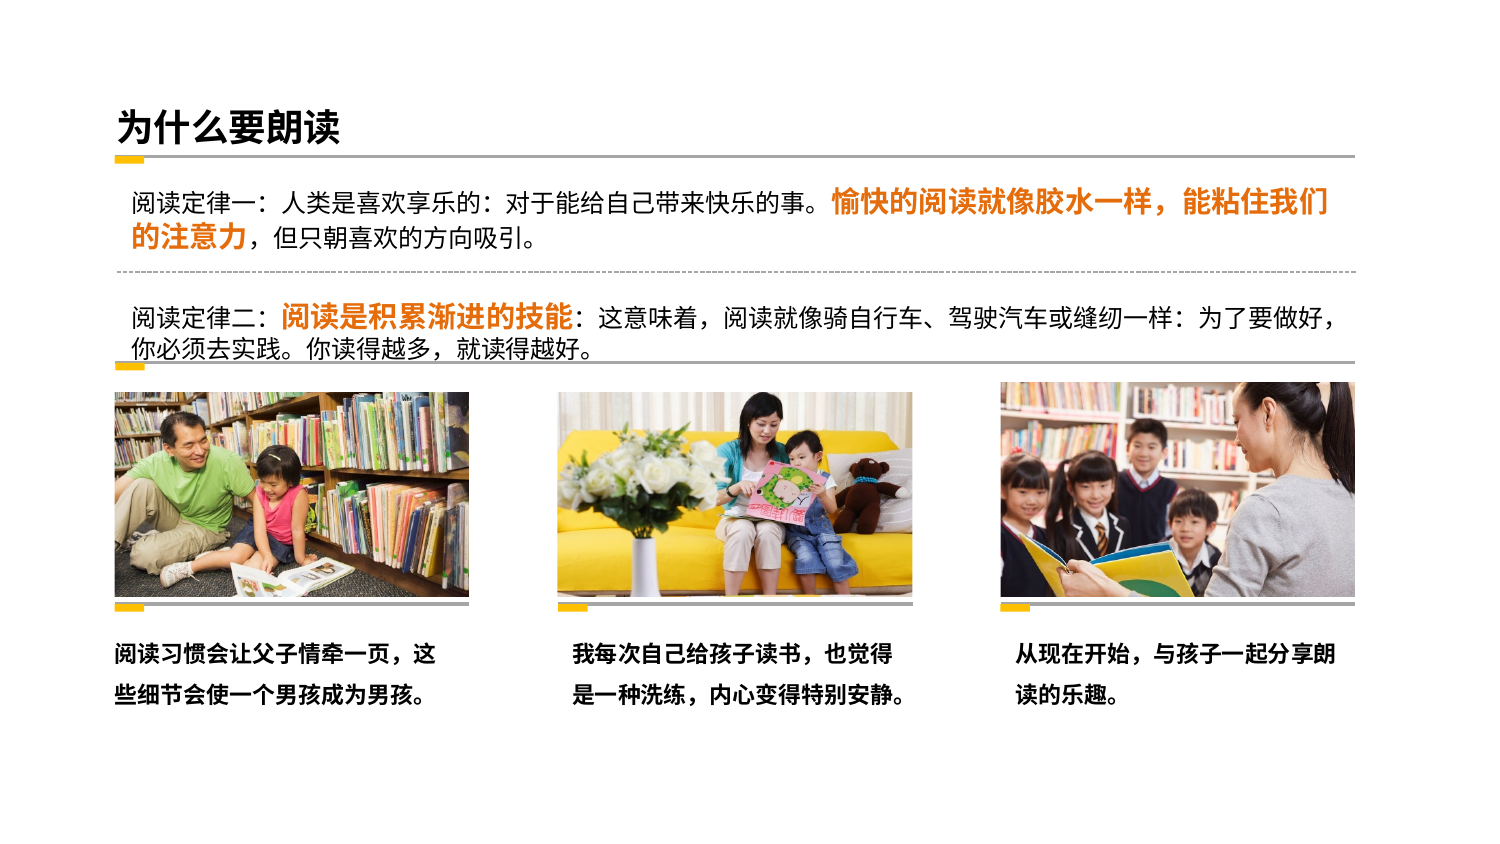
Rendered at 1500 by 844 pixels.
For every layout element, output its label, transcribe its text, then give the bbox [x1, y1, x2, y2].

picture [114, 392, 470, 597]
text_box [557, 603, 913, 612]
picture [557, 392, 913, 597]
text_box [114, 603, 470, 612]
text_box 从现在开始，与孩子一起分享朗读的乐趣。 [1000, 619, 1355, 716]
text_box 我每次自己给孩子读书，也觉得是一种洗练，内心变得特别安静。 [557, 619, 913, 716]
text_box 为什么要朗读 [101, 96, 357, 157]
text_box 阅读习惯会让父子情牵一页，这些细节会使一个男孩成为男孩。 [100, 618, 469, 716]
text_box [114, 155, 1355, 164]
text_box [115, 362, 1356, 371]
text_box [1000, 604, 1355, 612]
text_box 阅读定律一：人类是喜欢享乐的：对于能给自己带来快乐的事。愉快的阅读就像胶水一样，能粘住我们的注意力，但只朝喜欢的方向吸引。 阅读定律二：阅读是积累渐进的技能：这意味着，阅读就像骑自行车、驾驶汽车或缝纫一样：为了要做好，你必须去实践。你读得越多，就读得越好。 [116, 175, 1357, 271]
picture [1000, 382, 1355, 597]
text_box 阅读定律一：人类是喜欢享乐的：对于能给自己带来快乐的事。愉快的阅读就像胶水一样，能粘住我们的注意力，但只朝喜欢的方向吸引。 阅读定律二：阅读是积累渐进的技能：这意味着，阅读就像骑自行车、驾驶汽车或缝纫一样：为了要做好，你必须去实践。你读得越多，就读得越好。 [116, 278, 1357, 363]
